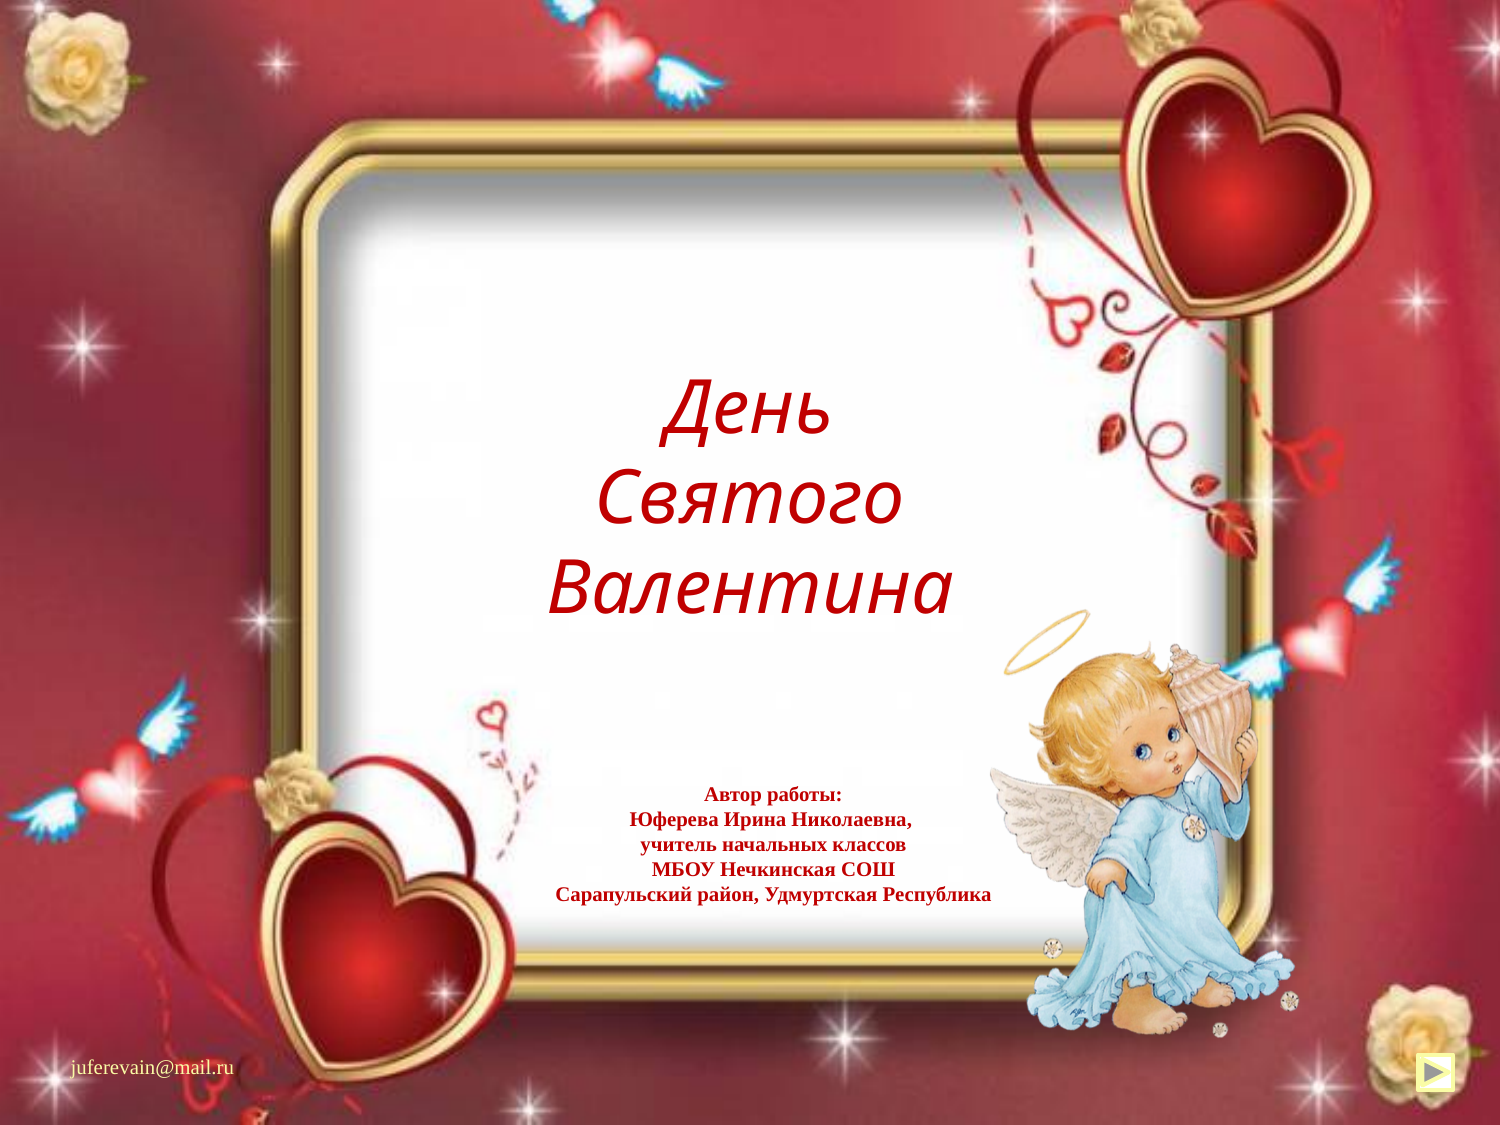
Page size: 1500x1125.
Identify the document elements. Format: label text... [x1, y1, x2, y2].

text_box День Святого Валентина [386, 351, 1114, 637]
text_box Автор работы: Юферева Ирина Николаевна, учитель начальных классов МБОУ Нечкинская СОШ Сарапульский район, Удмуртская Республика [445, 773, 943, 914]
text_box [1416, 1053, 1455, 1092]
picture [0, 0, 1500, 1125]
